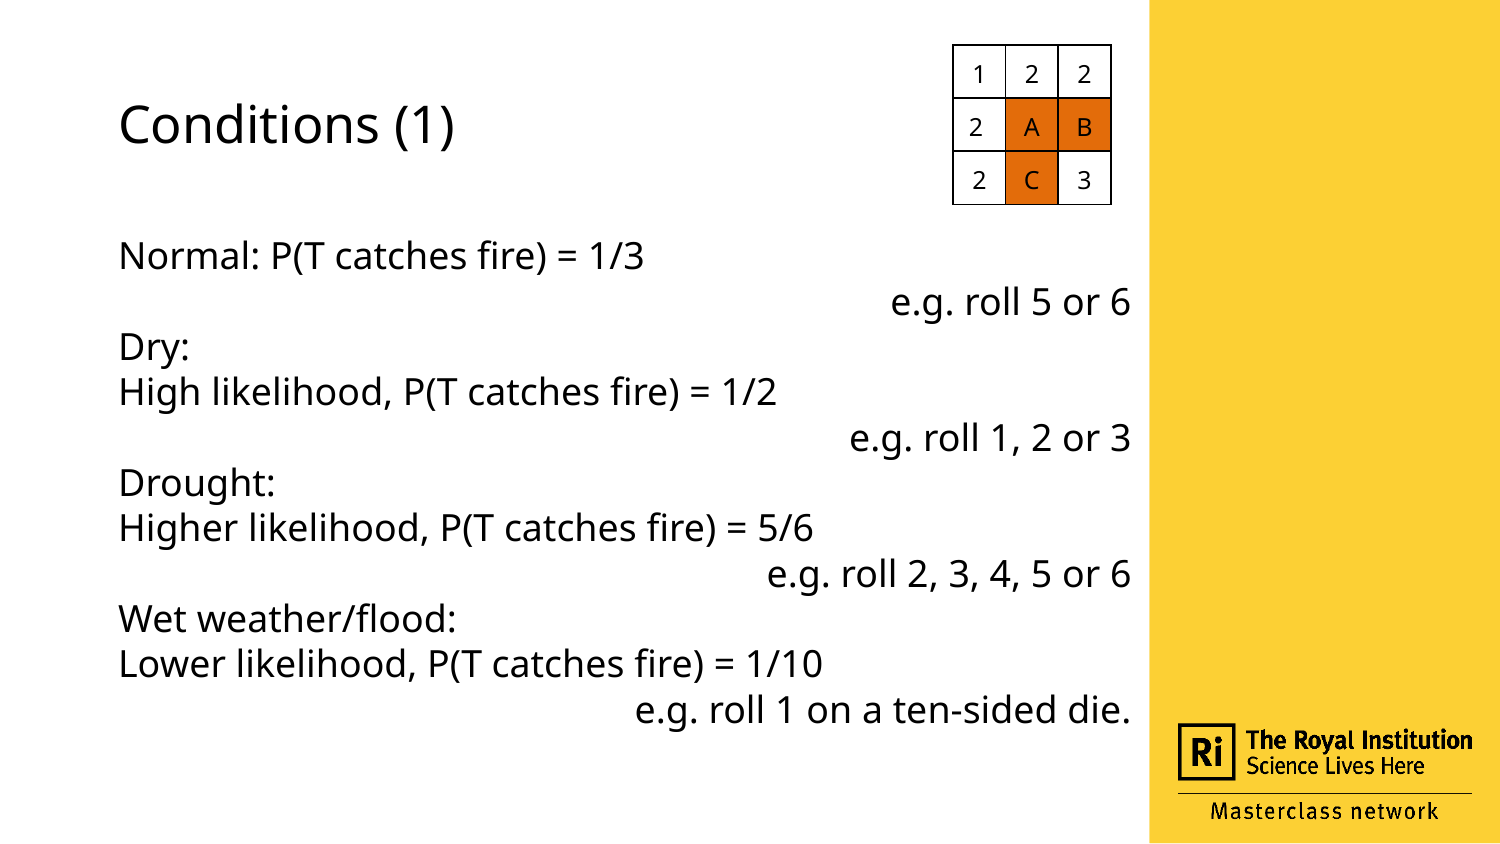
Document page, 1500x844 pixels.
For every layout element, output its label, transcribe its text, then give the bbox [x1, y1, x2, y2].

table_cell C [1006, 152, 1057, 204]
table_cell 2 [954, 99, 1005, 150]
table_cell A [1006, 99, 1057, 150]
table_header 2 [1059, 46, 1110, 97]
table_cell 2 [954, 152, 1005, 204]
title Conditions (1) [103, 44, 1397, 208]
table_header 2 [1006, 46, 1057, 97]
picture [1149, 702, 1500, 844]
table_cell B [1059, 99, 1110, 150]
list Normal: P(T catches fire) = 1/3 e.g. roll 5 or 6 Dry: High likelihood, P(T catches fire) = 1/2 e.g. roll 1, 2 or 3 Drought: Higher likelihood, P(T catches fire) = 5/6 e.g. roll 2, 3, 4, 5 or 6 Wet weather/flood: Lower likelihood, P(T catches fire) = 1/10 e.g. roll 1 on a ten-sided die. [103, 224, 1147, 760]
table_header 1 [954, 46, 1005, 97]
table_cell 3 [1059, 152, 1110, 204]
